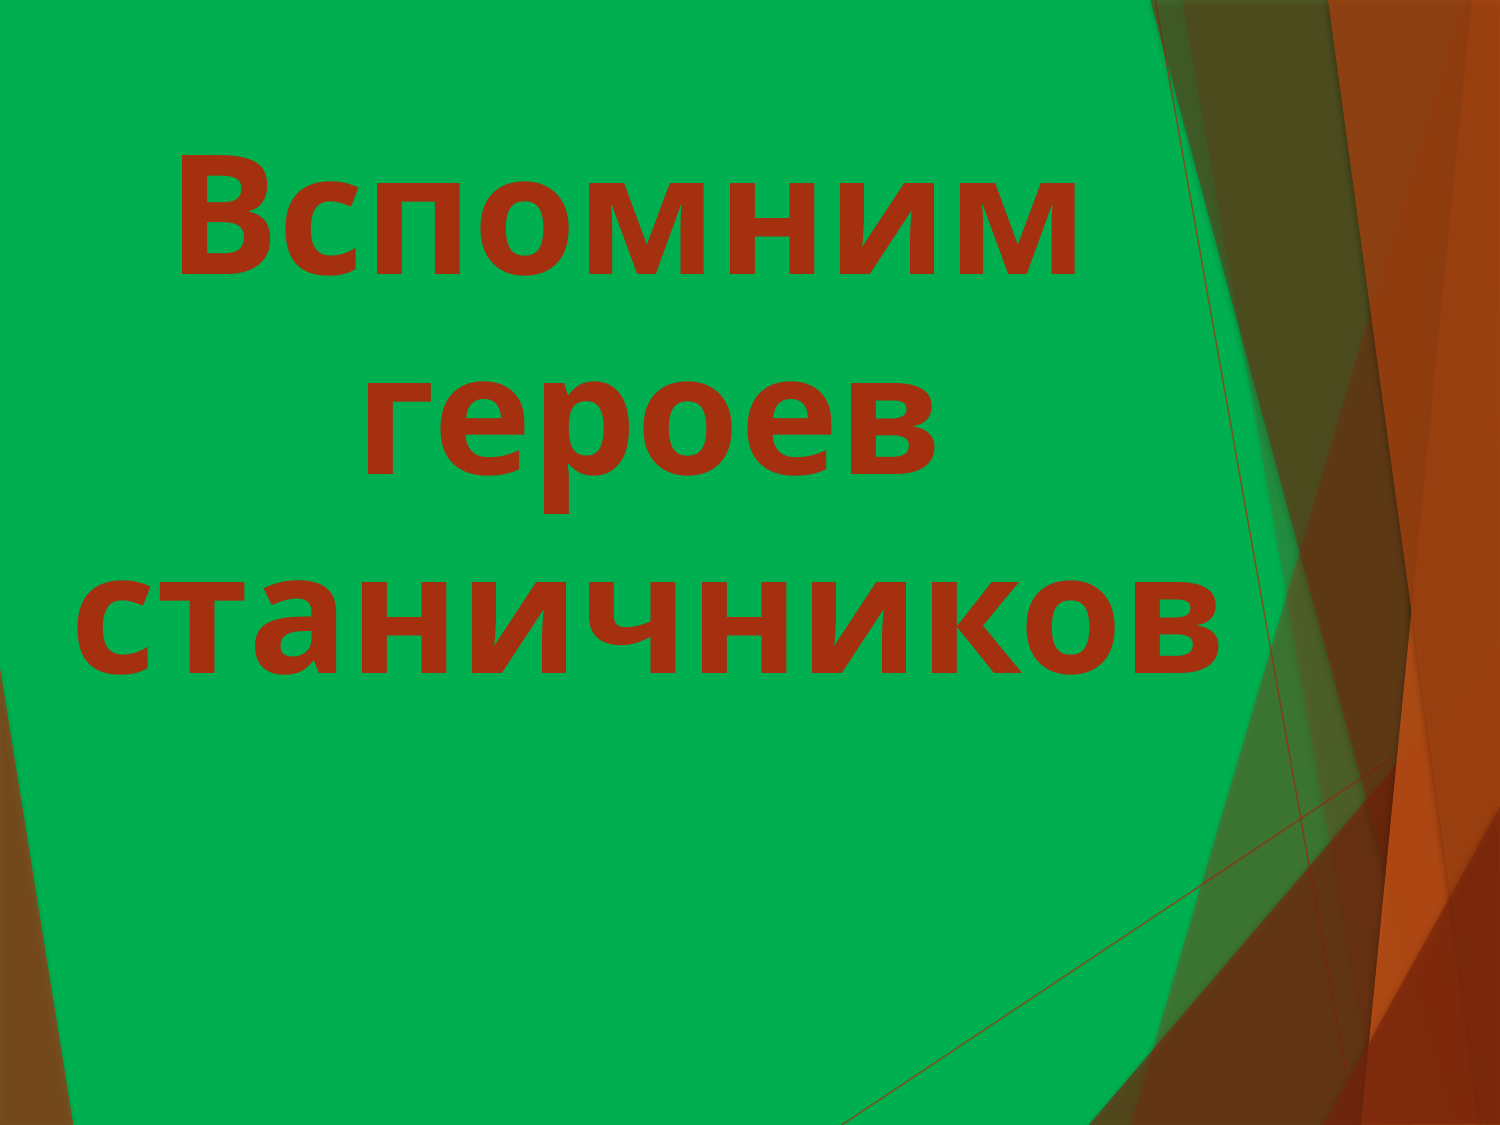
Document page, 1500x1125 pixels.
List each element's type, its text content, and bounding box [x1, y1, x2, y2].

title Вспомним героев станичников [53, 99, 1247, 835]
